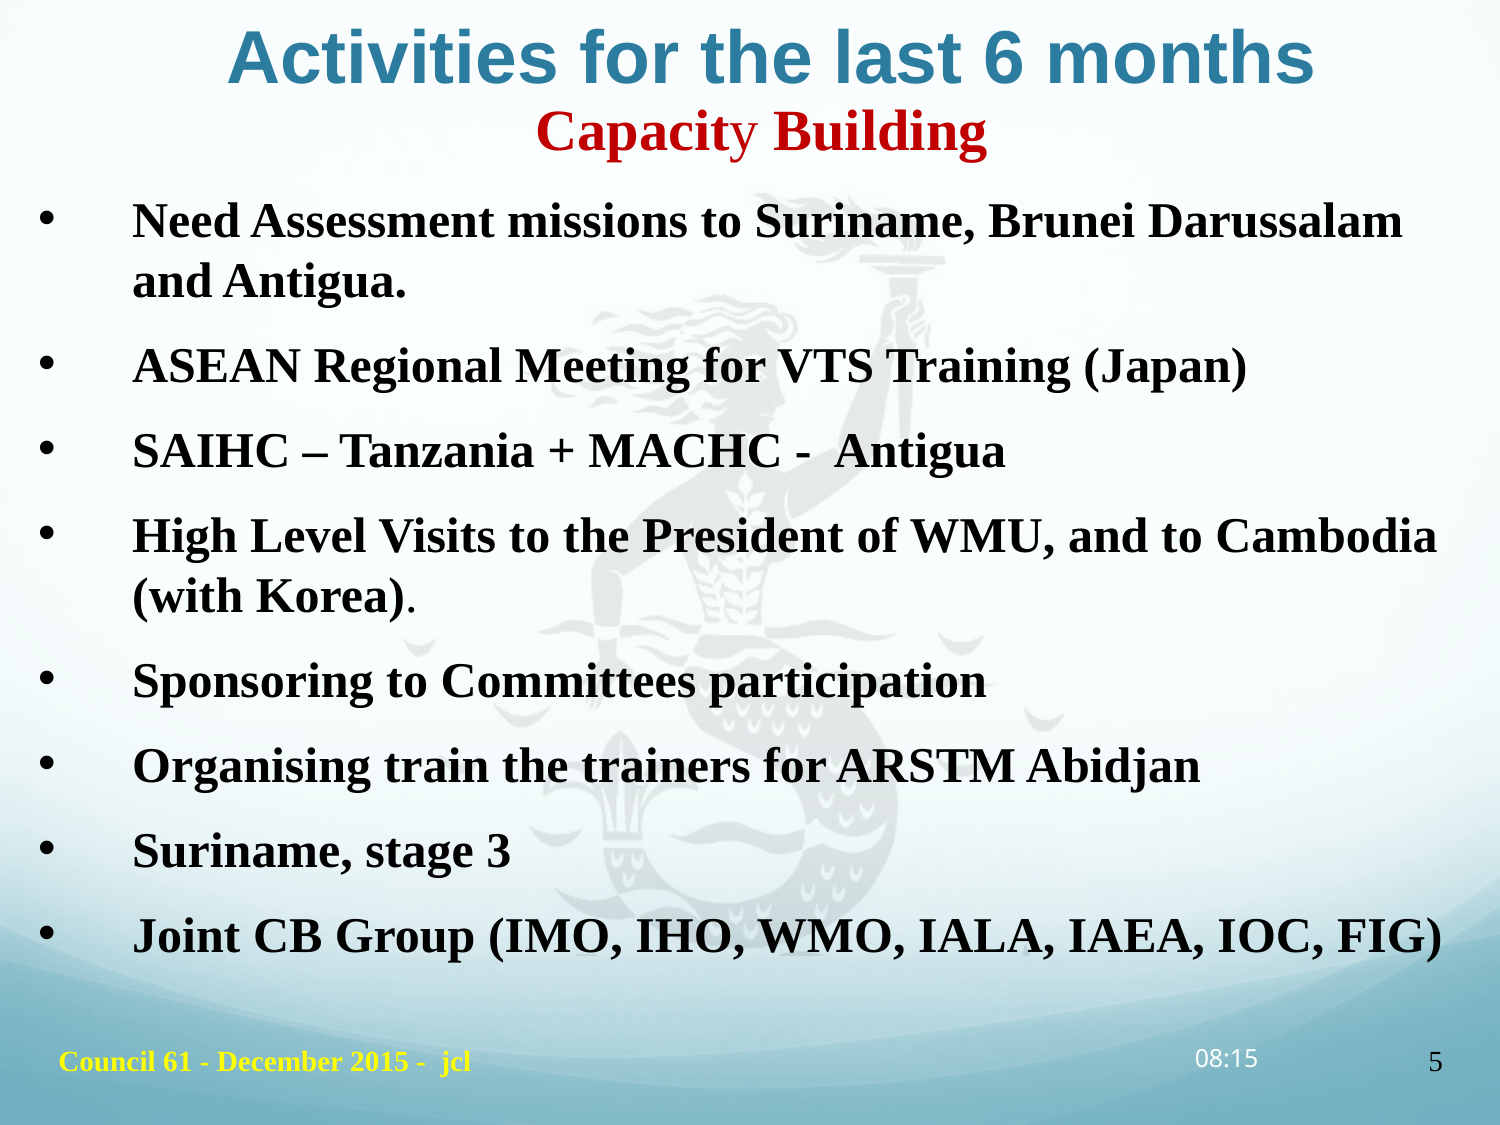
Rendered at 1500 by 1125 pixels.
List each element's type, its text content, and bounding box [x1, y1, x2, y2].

title Activities for the last 6 months [43, 0, 1500, 84]
text_box Capacity Building Need Assessment missions to Suriname, Brunei Darussalam and Antigua. ASEAN Regional Meeting for VTS Training (Japan) SAIHC – Tanzania + MACHC - Antigua High Level Visits to the President of WMU, and to Cambodia (with Korea). Sponsoring to Committees participation Organising train the trainers for ARSTM Abidjan Suriname, stage 3 Joint CB Group (IMO, IHO, WMO, IALA, IAEA, IOC, FIG) [23, 84, 1500, 970]
footer Council 61 - December 2015 - jcl [43, 1029, 838, 1090]
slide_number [923, 1029, 1274, 1090]
slide_number 5 [1295, 1029, 1459, 1090]
